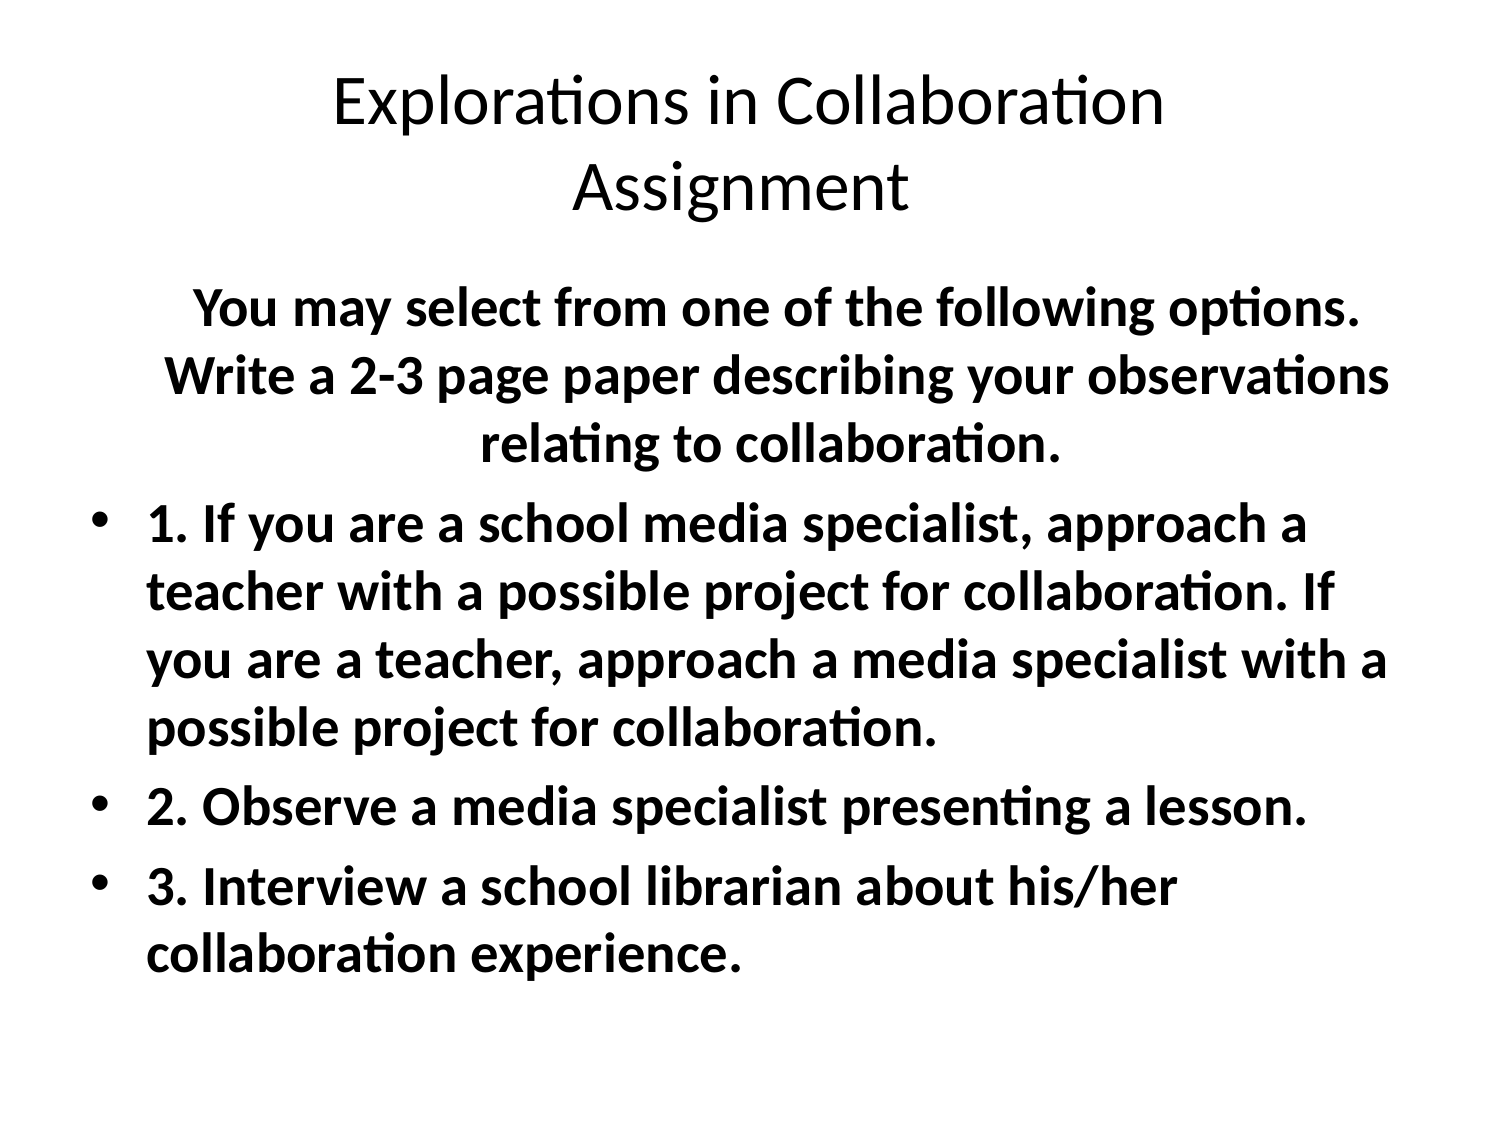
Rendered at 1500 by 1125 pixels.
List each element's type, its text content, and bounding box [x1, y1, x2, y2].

title Explorations in Collaboration Assignment [75, 45, 1425, 233]
list You may select from one of the following options. Write a 2-3 page paper describing your observations relating to collaboration. 1. If you are a school media specialist, approach a teacher with a possible project for collaboration. If you are a teacher, approach a media specialist with a possible project for collaboration. 2. Observe a media specialist presenting a lesson. 3. Interview a school librarian about his/her collaboration experience. [75, 262, 1425, 1005]
